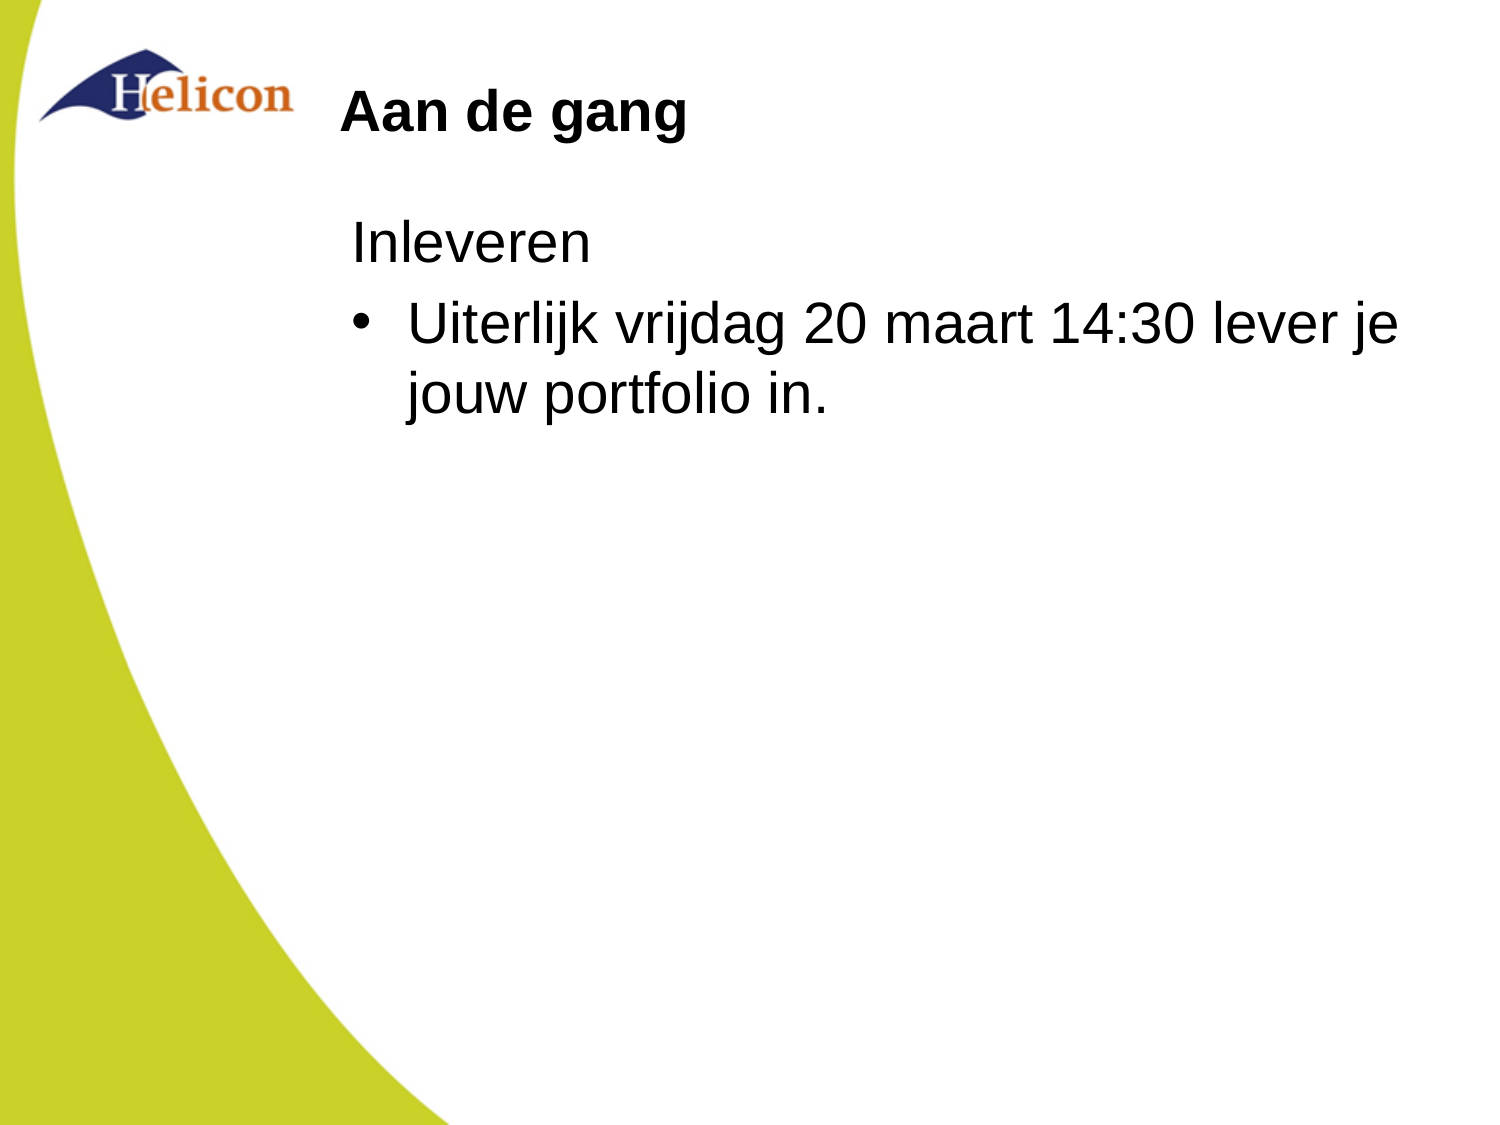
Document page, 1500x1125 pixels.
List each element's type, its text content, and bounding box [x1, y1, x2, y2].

picture [0, 0, 1500, 1125]
title Aan de gang [324, 54, 1415, 161]
list Inleveren Uiterlijk vrijdag 20 maart 14:30 lever je jouw portfolio in. [336, 196, 1425, 1005]
